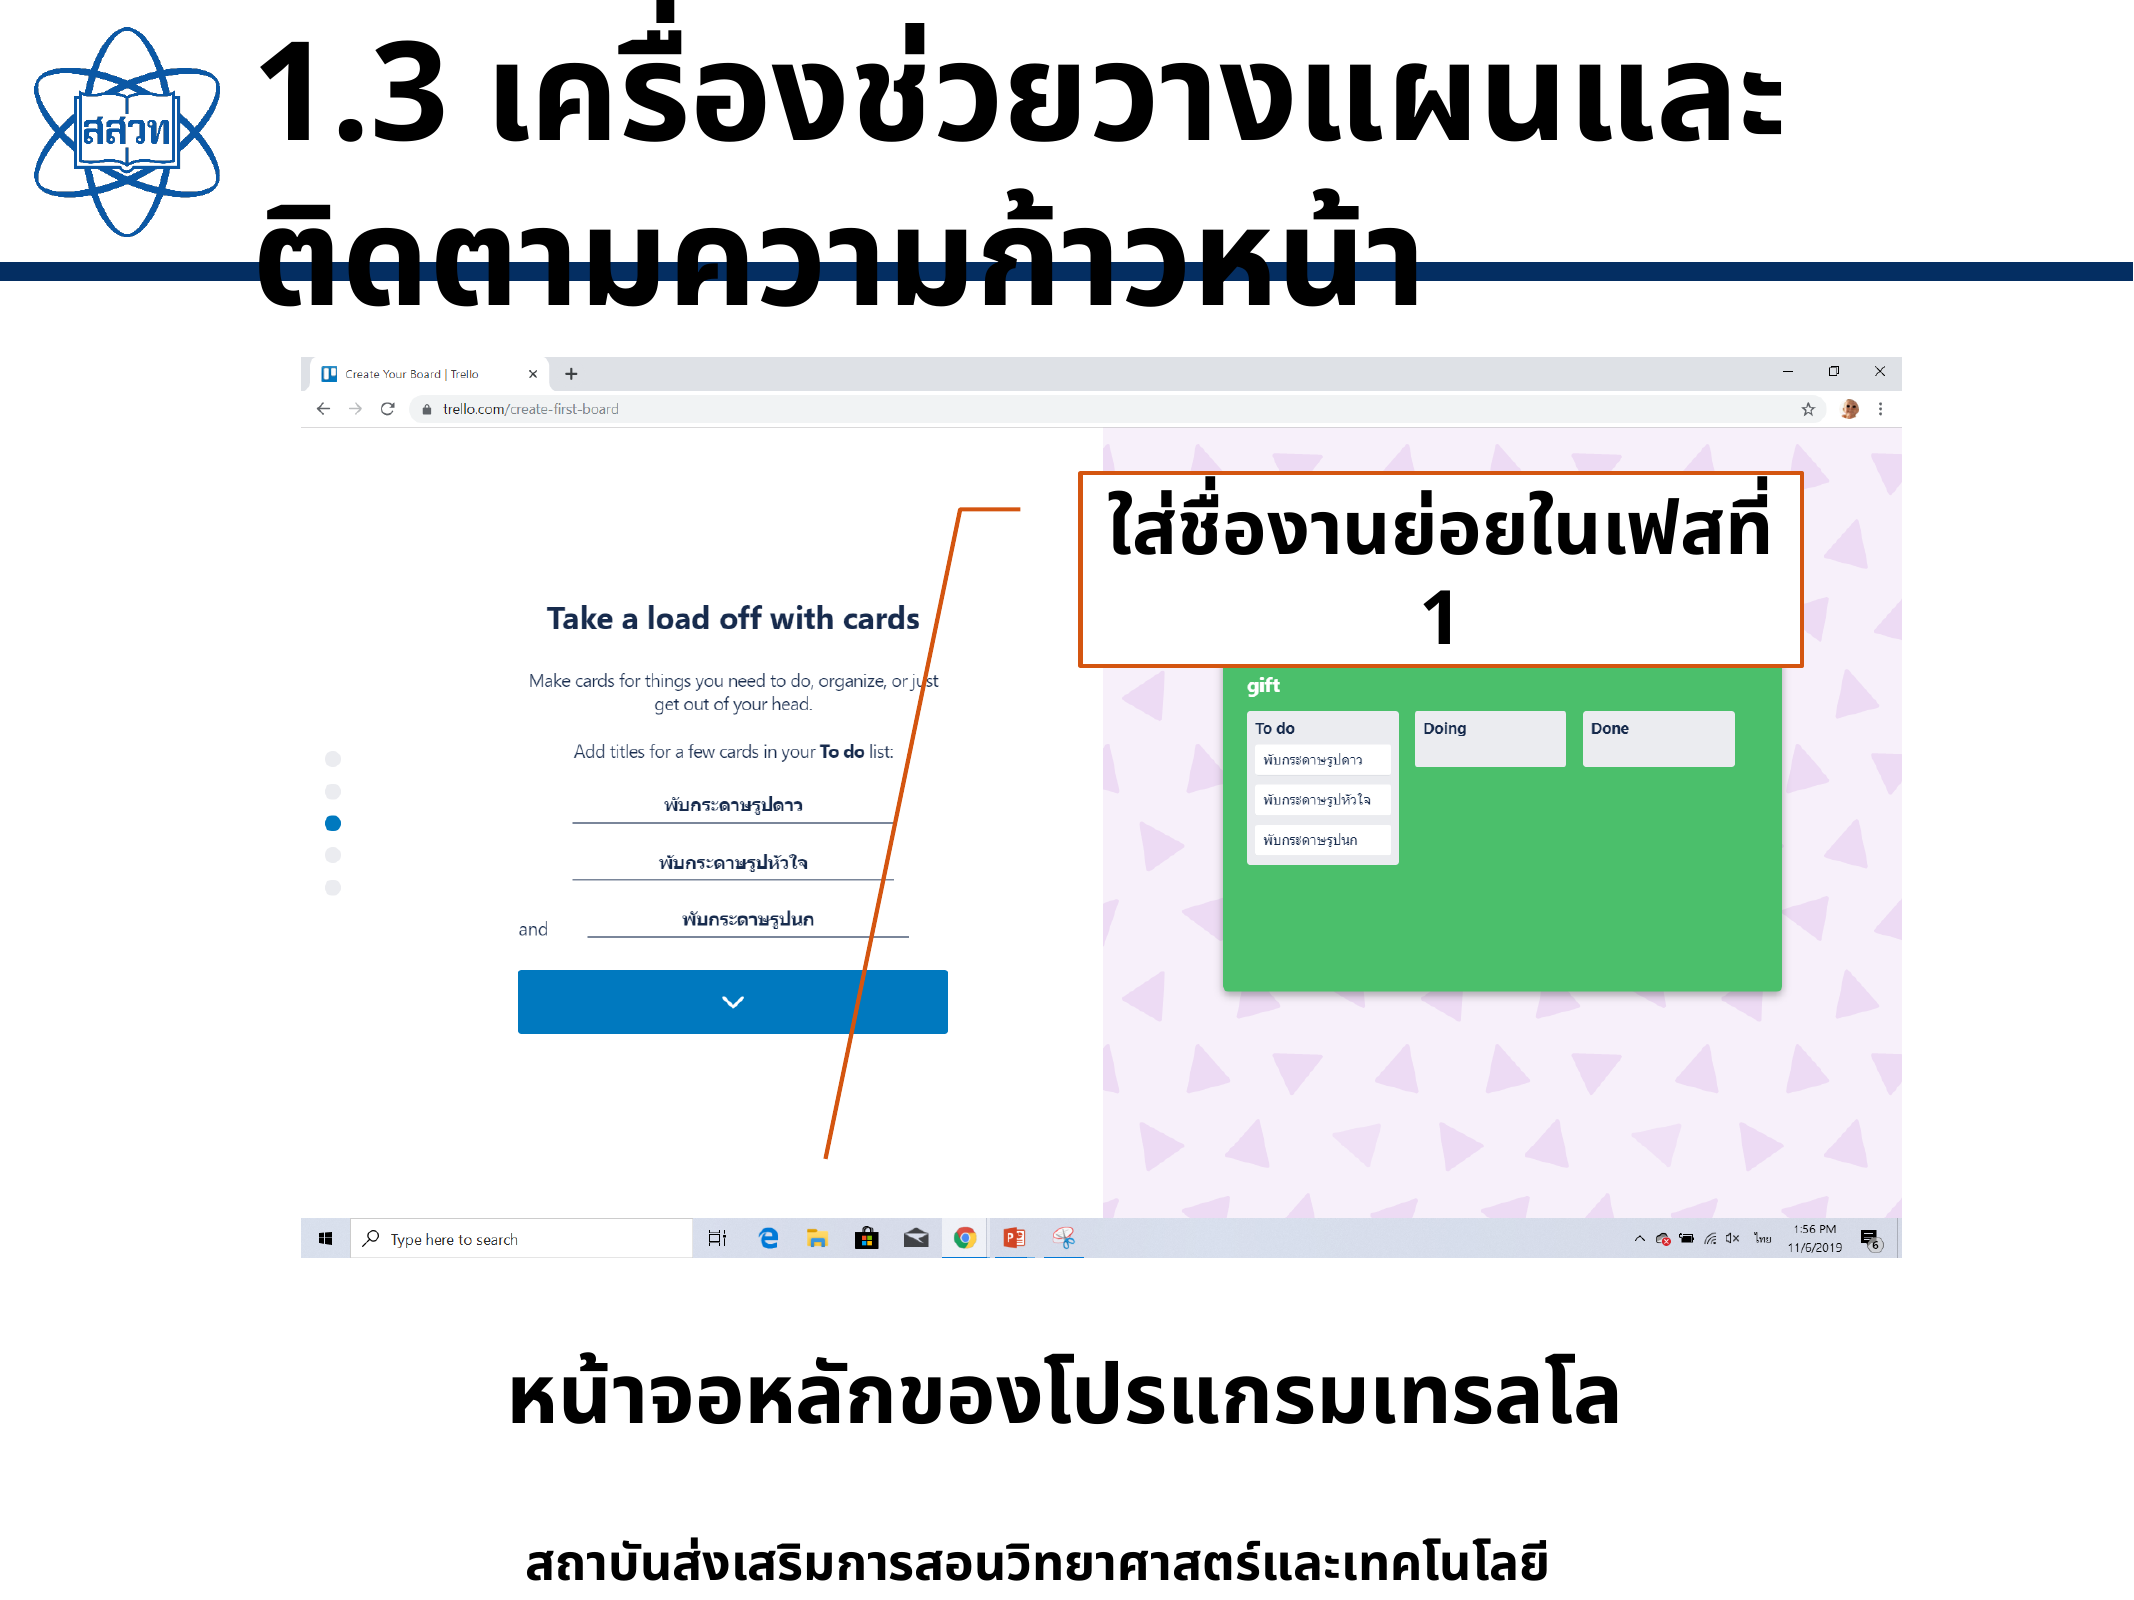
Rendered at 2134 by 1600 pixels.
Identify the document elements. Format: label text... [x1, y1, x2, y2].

picture [33, 27, 220, 237]
text_box 1.3 เครื่องช่วยวางแผนและติดตามความก้าวหน้า [244, 274, 2082, 342]
text_box หน้าจอหลักของโปรแกรมเทรลโล [498, 1331, 1632, 1449]
picture [301, 357, 1902, 1258]
text_box 1.3 เครื่องช่วยวางแผนและติดตามความก้าวหน้า [244, 0, 2082, 269]
text_box สถาบันส่งเสริมการสอนวิทยาศาสตร์และเทคโนโลยี [74, 1522, 2002, 1589]
